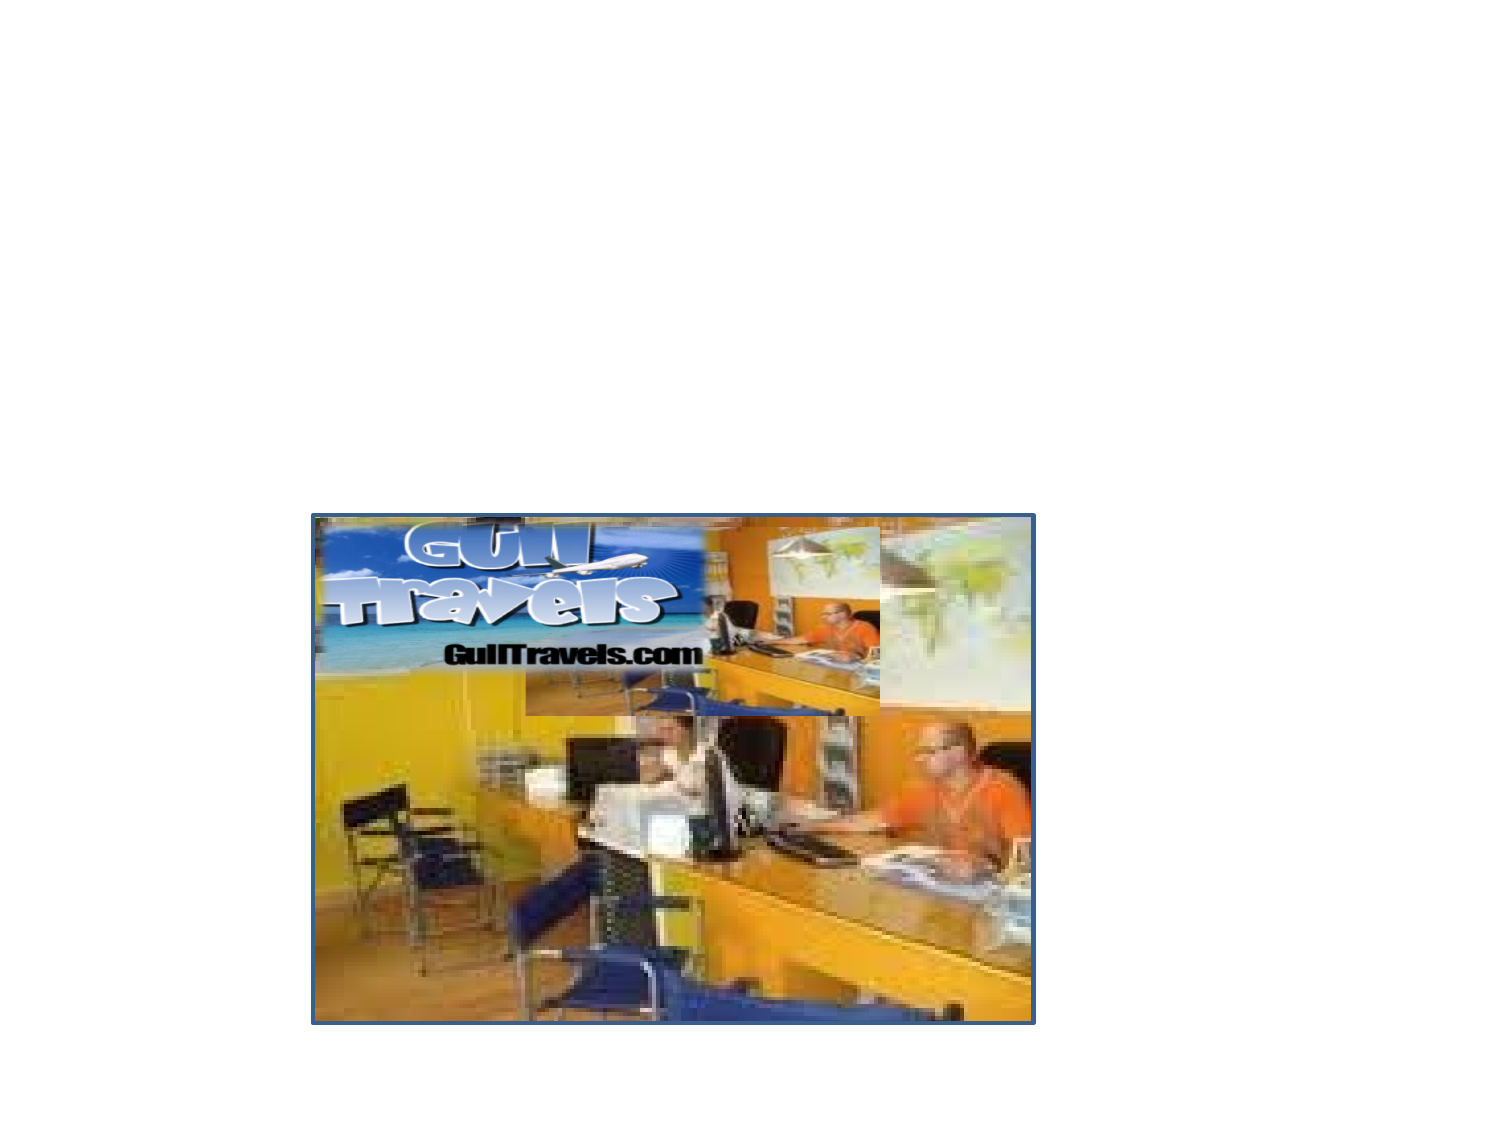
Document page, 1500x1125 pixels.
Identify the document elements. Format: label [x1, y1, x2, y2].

text_box [312, 514, 1034, 1024]
